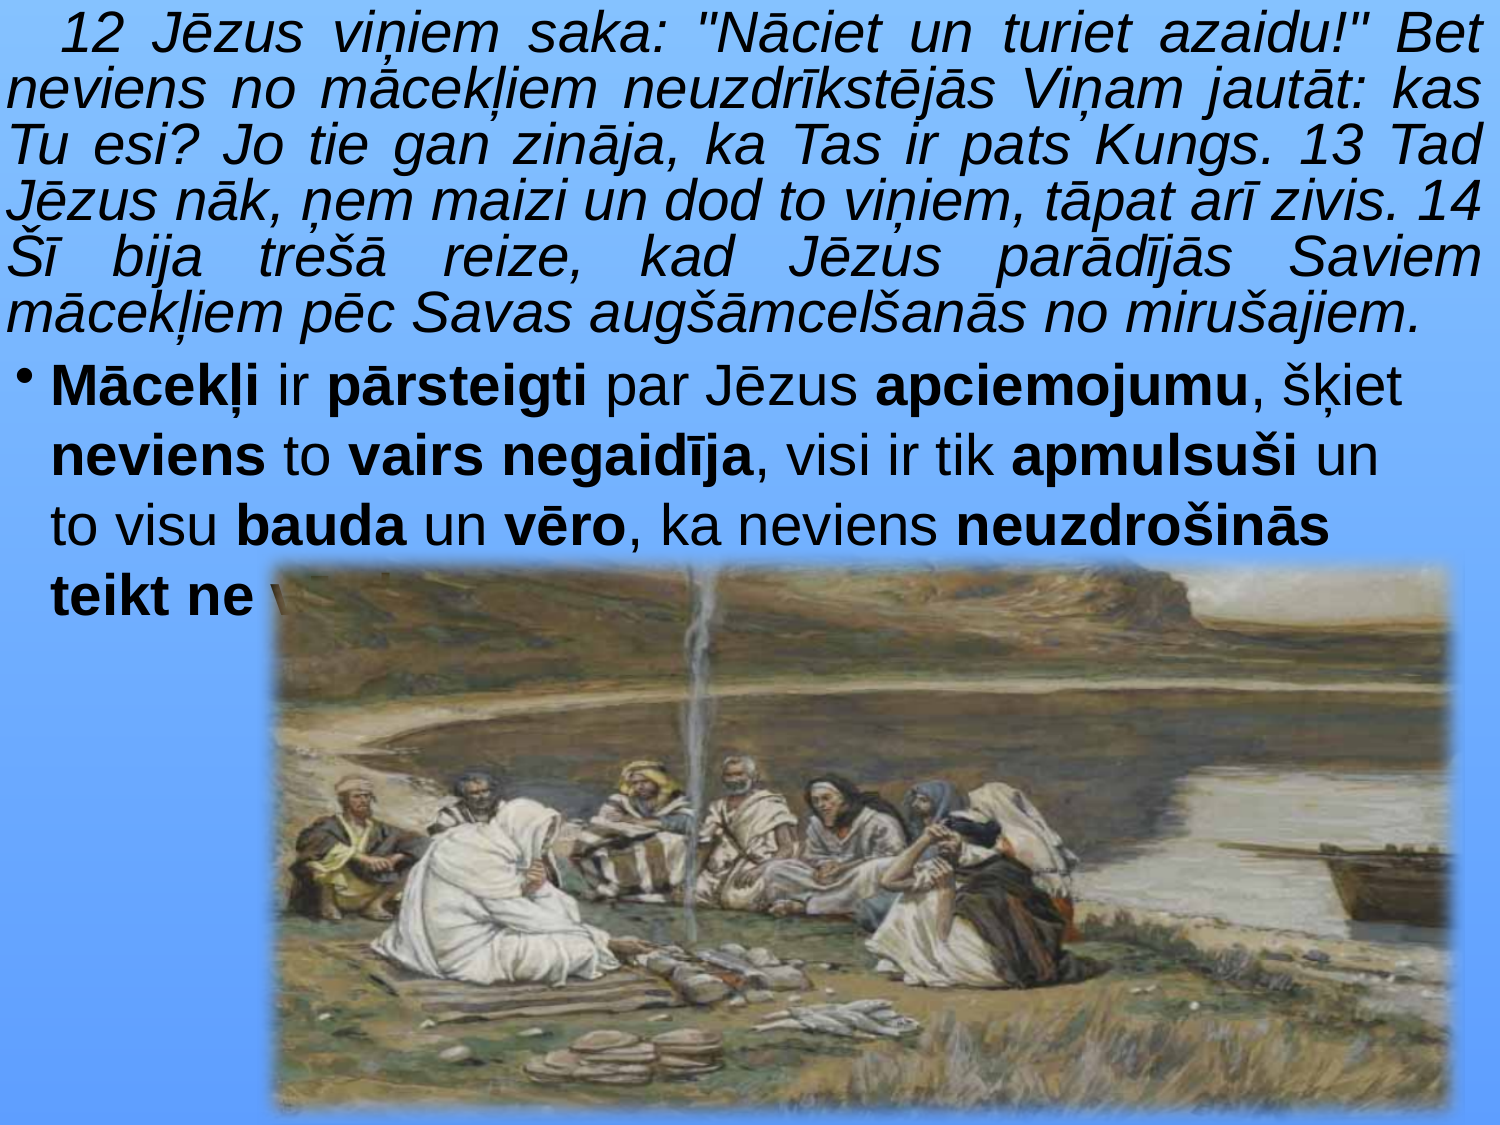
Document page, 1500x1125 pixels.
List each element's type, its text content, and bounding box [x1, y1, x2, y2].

picture [257, 550, 1466, 1125]
list 12 Jēzus viņiem saka: "Nāciet un turiet azaidu!" Bet neviens no mācekļiem neuzdrīkstējās Viņam jautāt: kas Tu esi? Jo tie gan zināja, ka Tas ir pats Kungs. 13 Tad Jēzus nāk, ņem maizi un dod to viņiem, tāpat arī zivis. 14 Šī bija trešā reize, kad Jēzus parādījās Saviem mācekļiem pēc Savas augšāmcelšanās no mirušajiem. [0, 0, 1500, 198]
text_box Mācekļi ir pārsteigti par Jēzus apciemojumu, šķiet neviens to vairs negaidīja, visi ir tik apmulsuši un to visu bauda un vēro, ka neviens neuzdrošinās teikt ne vārda. [0, 339, 1459, 635]
